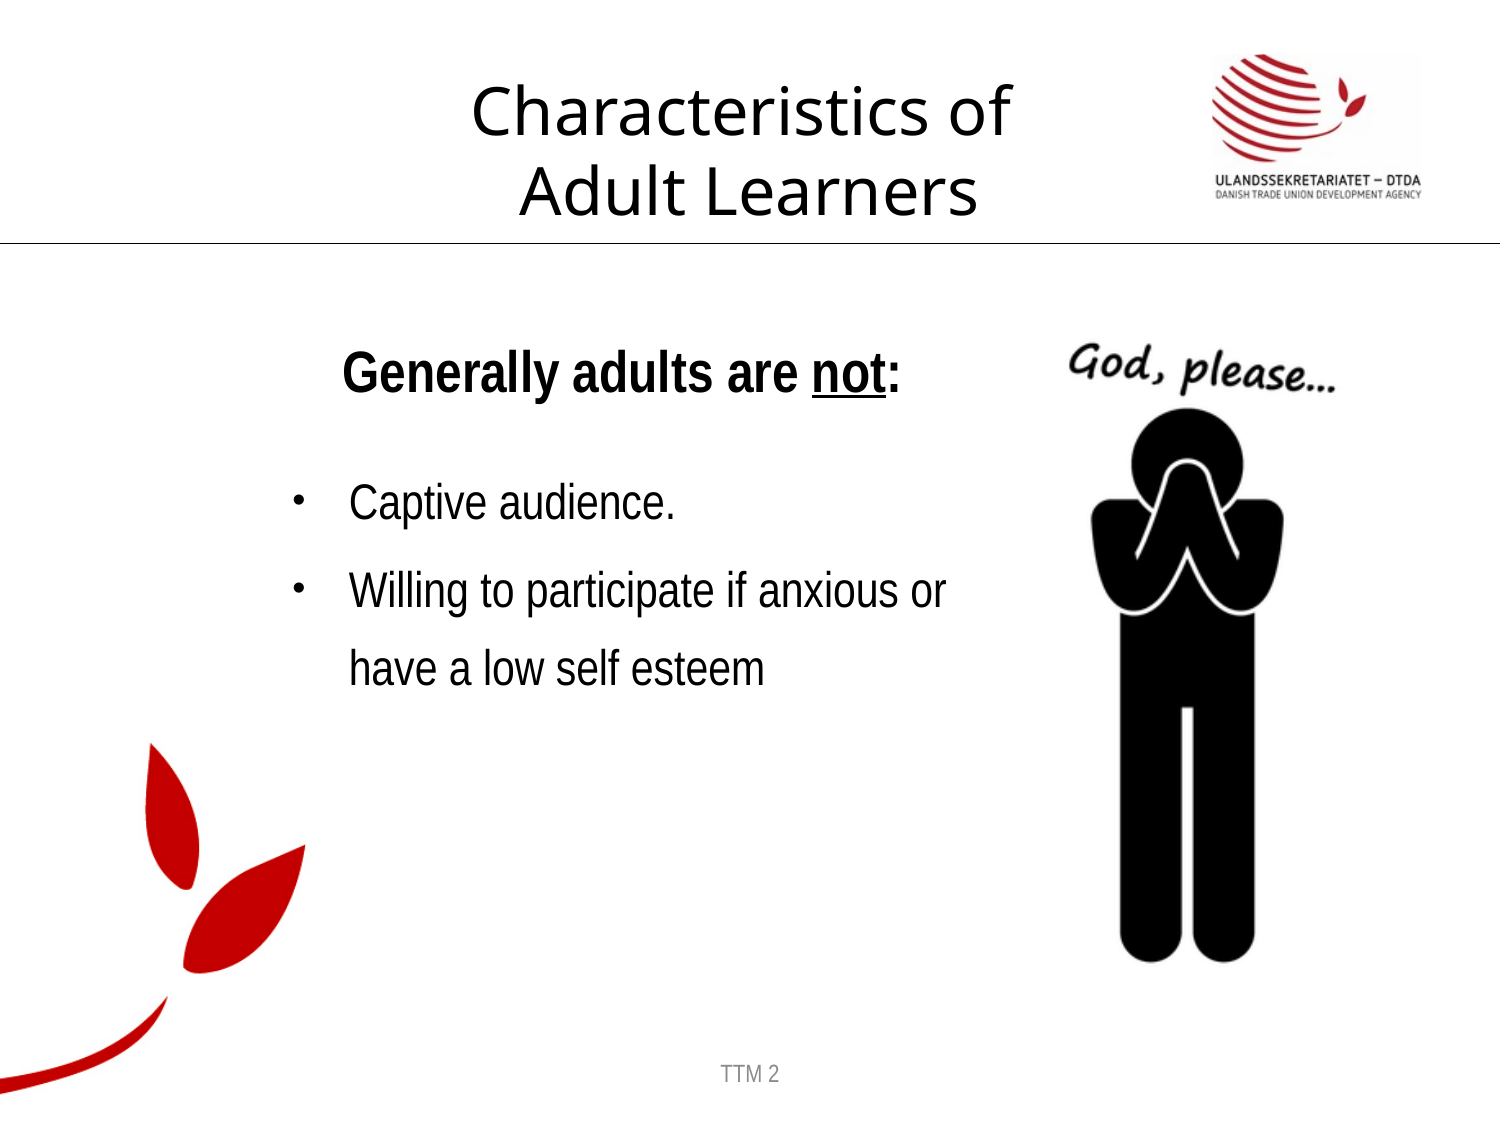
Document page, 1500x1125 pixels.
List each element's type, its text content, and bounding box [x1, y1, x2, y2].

footer TTM 2 [512, 1042, 988, 1103]
picture [1009, 290, 1400, 1007]
picture [0, 741, 313, 1118]
text_box Generally adults are not: [327, 326, 918, 411]
text_box Captive audience. Willing to participate if anxious or have a low self esteem [277, 444, 987, 768]
picture [1212, 54, 1423, 199]
title Characteristics of Adult Learners [112, 54, 1388, 242]
